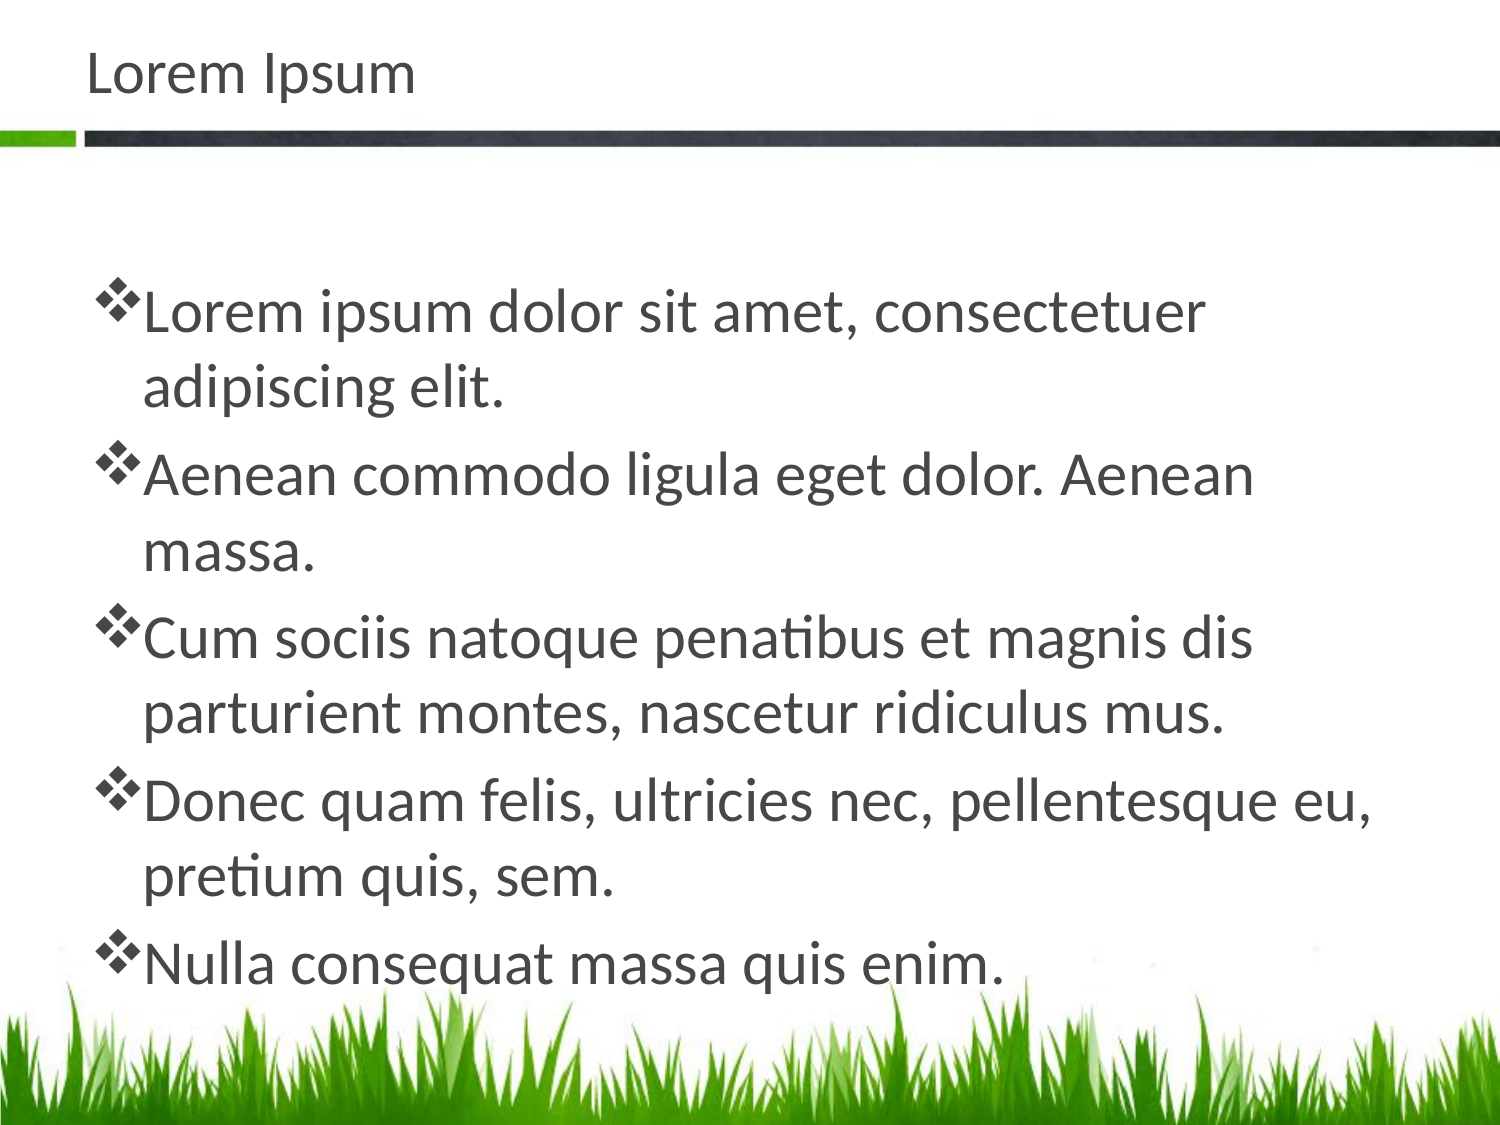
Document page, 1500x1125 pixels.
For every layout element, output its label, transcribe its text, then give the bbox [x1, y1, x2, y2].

title Lorem Ipsum [71, 12, 1450, 125]
list Lorem ipsum dolor sit amet, consectetuer adipiscing elit. Aenean commodo ligula eget dolor. Aenean massa. Cum sociis natoque penatibus et magnis dis parturient montes, nascetur ridiculus mus. Donec quam felis, ultricies nec, pellentesque eu, pretium quis, sem. Nulla consequat massa quis enim. [75, 262, 1425, 1005]
picture [0, 0, 1500, 1125]
